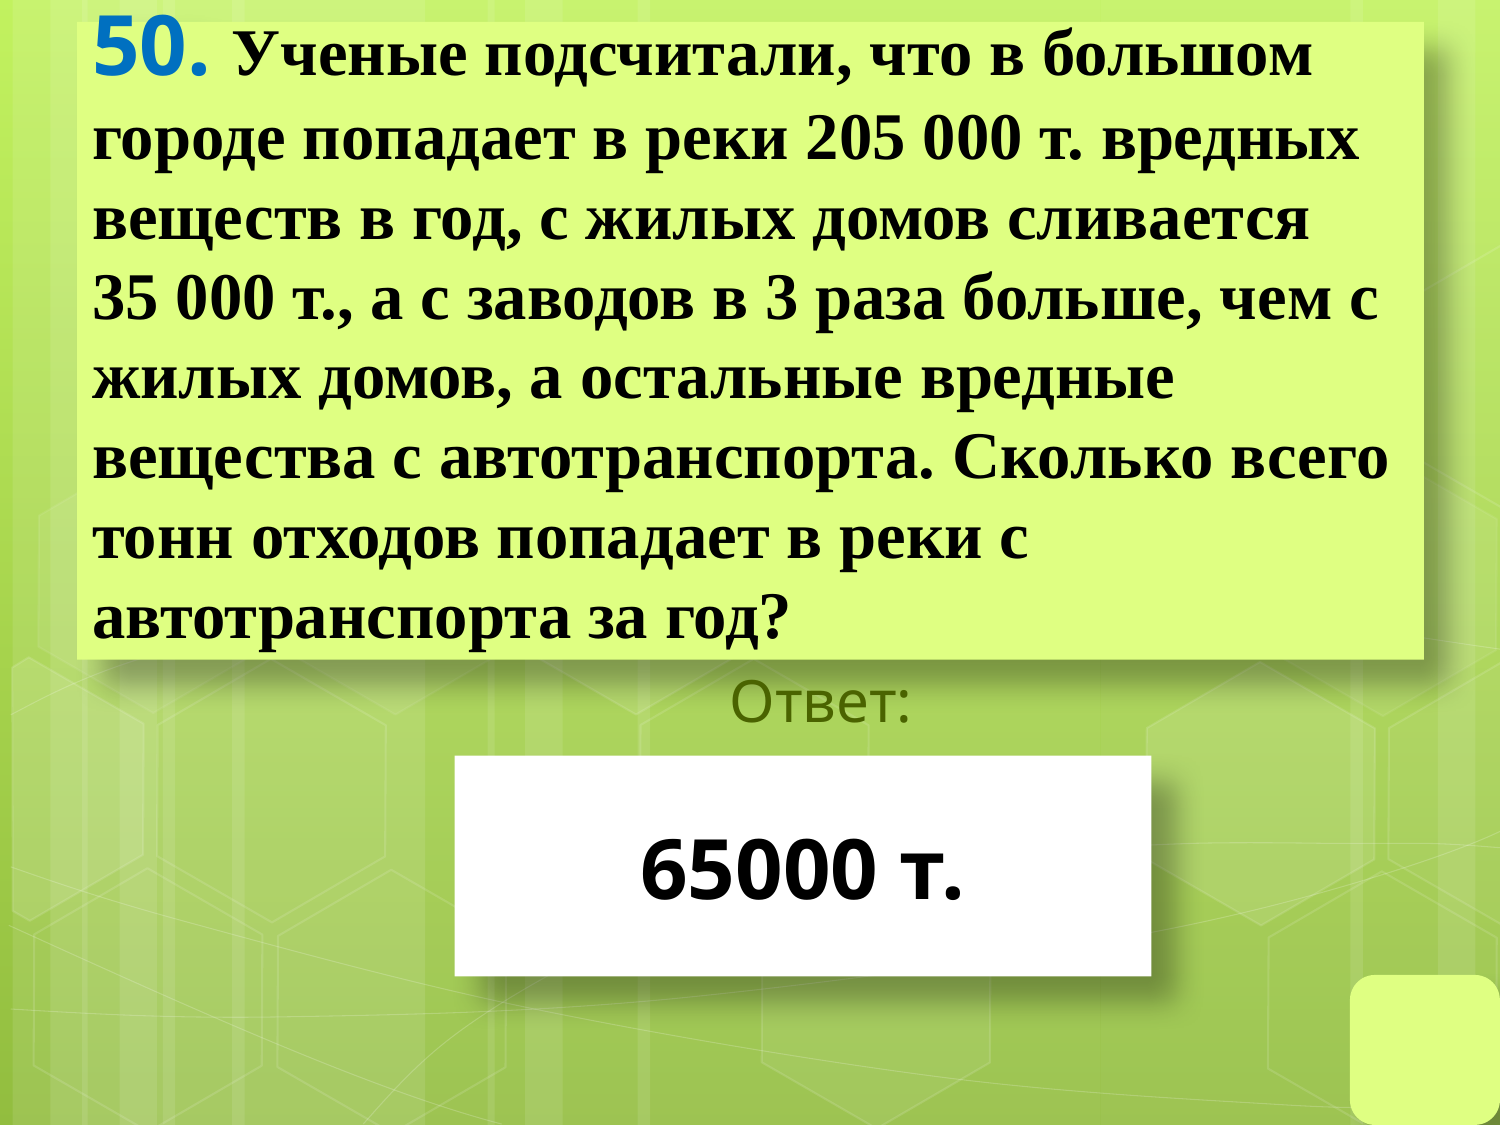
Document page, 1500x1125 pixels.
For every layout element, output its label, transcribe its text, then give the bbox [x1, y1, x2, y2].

text_box [1348, 973, 1500, 1125]
text_box Ответ: [620, 656, 1022, 742]
text_box 65000 т. [453, 754, 1153, 978]
title 50. Ученые подсчитали, что в большом городе попадает в реки 205 000 т. вредных веществ в год, с жилых домов сливается 35 000 т., а с заводов в 3 раза больше, чем с жилых домов, а остальные вредные вещества с автотранспорта. Сколько всего тонн отходов попадает в реки с автотранспорта за год? [77, 21, 1424, 660]
